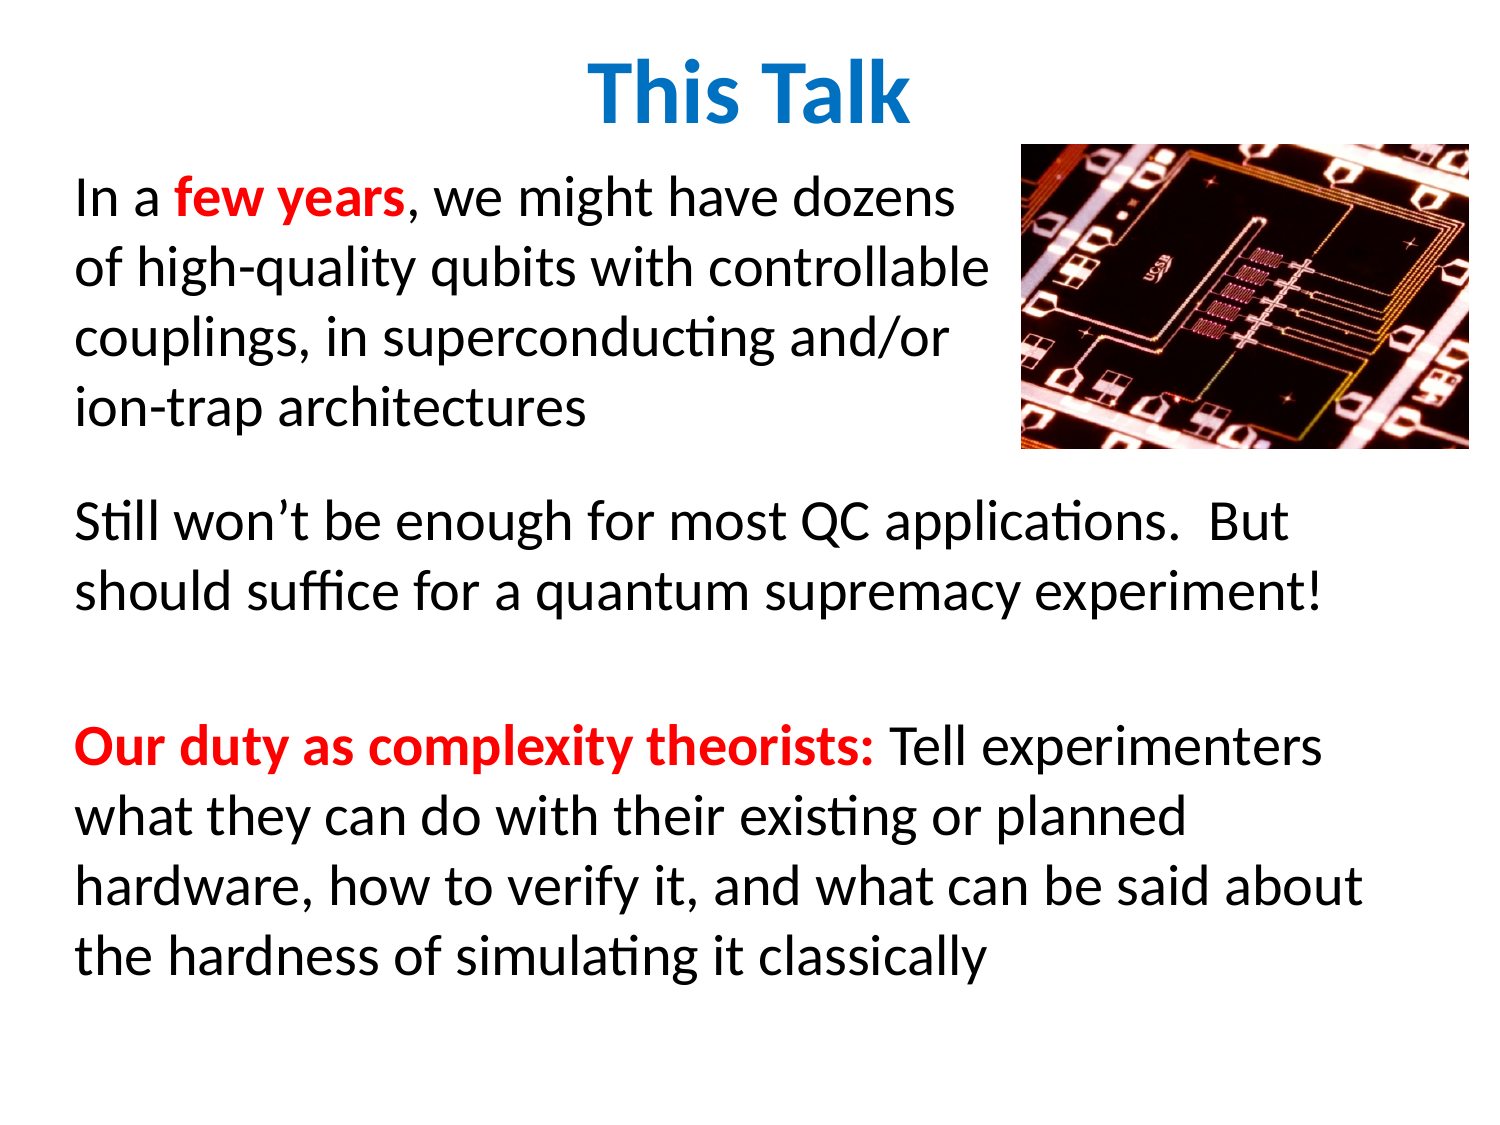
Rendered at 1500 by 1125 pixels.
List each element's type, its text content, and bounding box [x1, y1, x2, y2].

text_box Our duty as complexity theorists: Tell experimenters what they can do with their existing or planned hardware, how to verify it, and what can be said about the hardness of simulating it classically [59, 699, 1413, 995]
text_box In a few years, we might have dozens of high-quality qubits with controllable couplings, in superconducting and/or ion-trap architectures [60, 151, 1016, 446]
text_box This Talk [74, 24, 1425, 150]
text_box Still won’t be enough for most QC applications. But should suffice for a quantum supremacy experiment! [59, 474, 1413, 630]
picture [1021, 144, 1469, 450]
